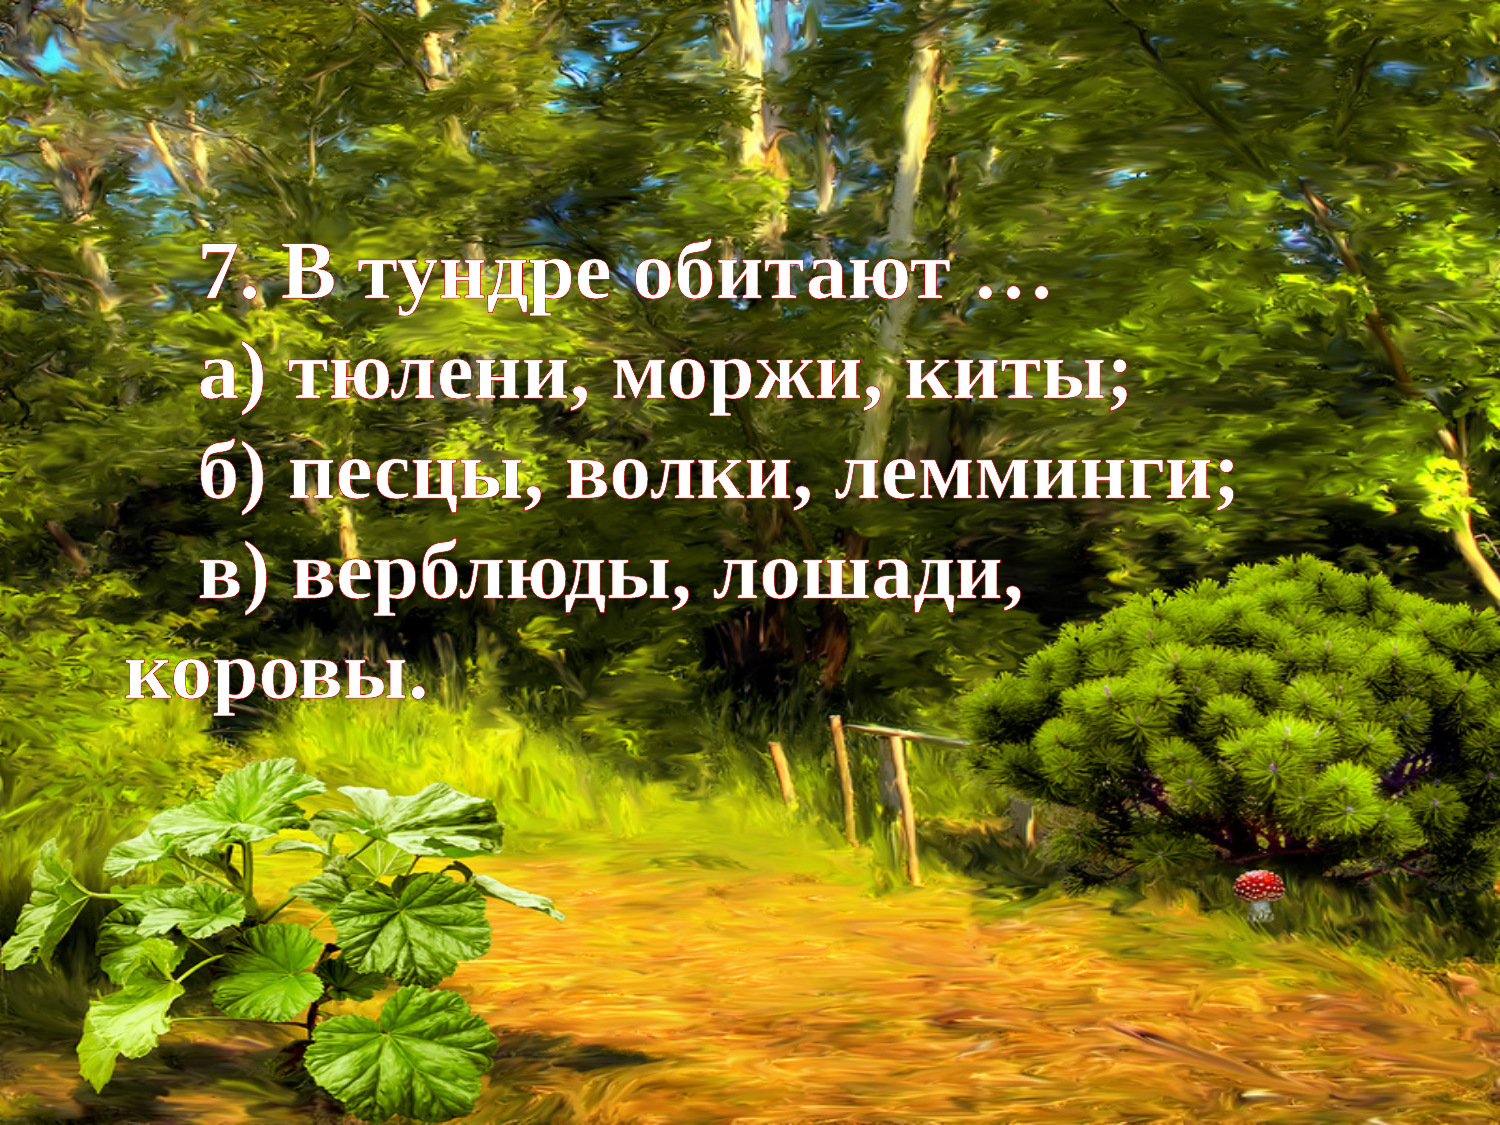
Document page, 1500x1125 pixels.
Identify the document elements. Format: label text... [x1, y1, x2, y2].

picture [0, 0, 1500, 1125]
text_box 7. В тундре обитают … а) тюлени, моржи, киты; б) песцы, волки, лемминги; в) верблюды, лошади, коровы. [108, 257, 1292, 673]
